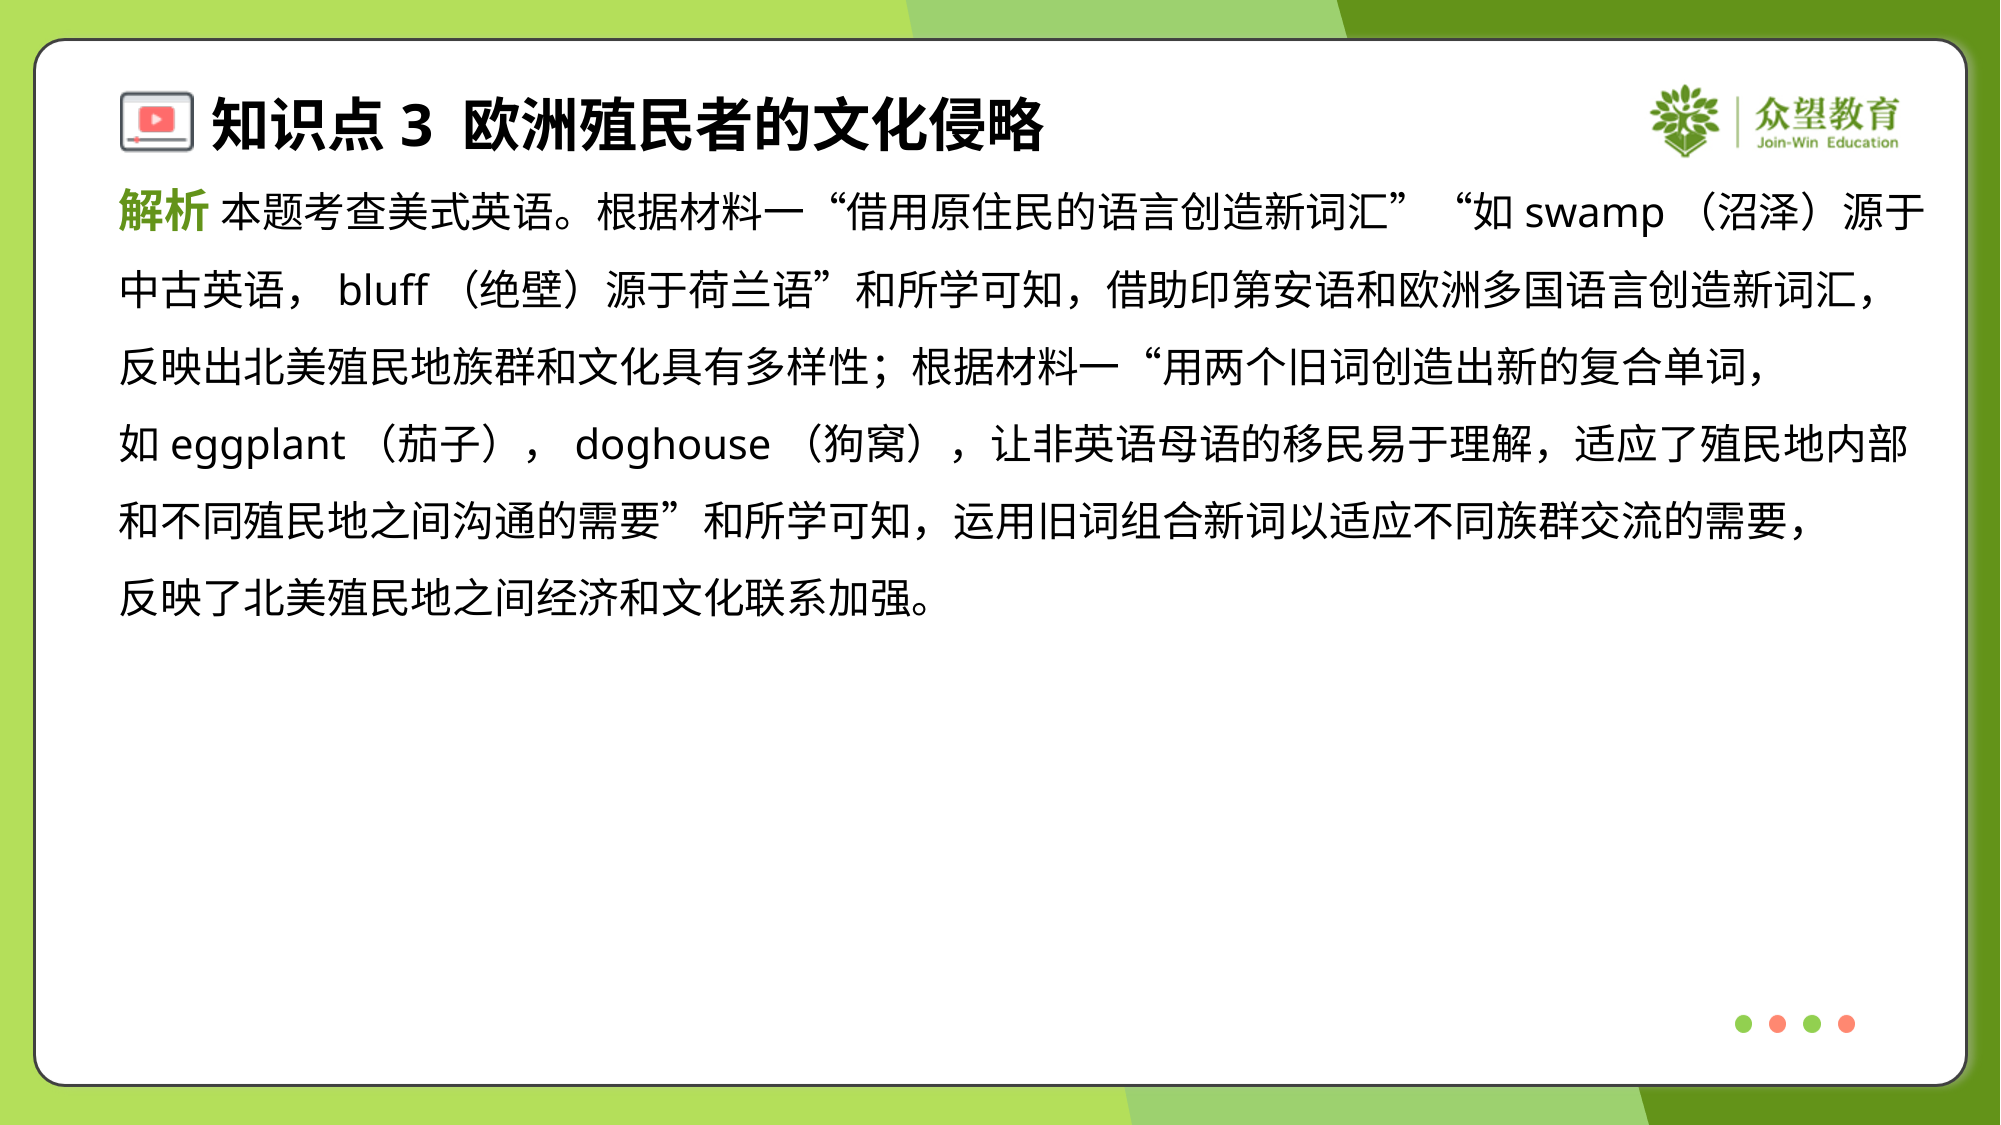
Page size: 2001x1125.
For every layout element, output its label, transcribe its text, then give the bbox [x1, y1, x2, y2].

picture [0, 0, 2000, 1125]
text_box 解析 本题考查美式英语。根据材料一“借用原住民的语言创造新词汇”“如swamp（沼泽）源于 中古英语，bluff（绝壁）源于荷兰语”和所学可知，借助印第安语和欧洲多国语言创造新词汇， 反映出北美殖民地族群和文化具有多样性；根据材料一“用两个旧词创造出新的复合单词， 如eggplant（茄子），doghouse（狗窝），让非英语母语的移民易于理解，适应了殖民地内部 和不同殖民地之间沟通的需要”和所学可知，运用旧词组合新词以适应不同族群交流的需要， 反映了北美殖民地之间经济和文化联系加强。 [118, 159, 1883, 602]
